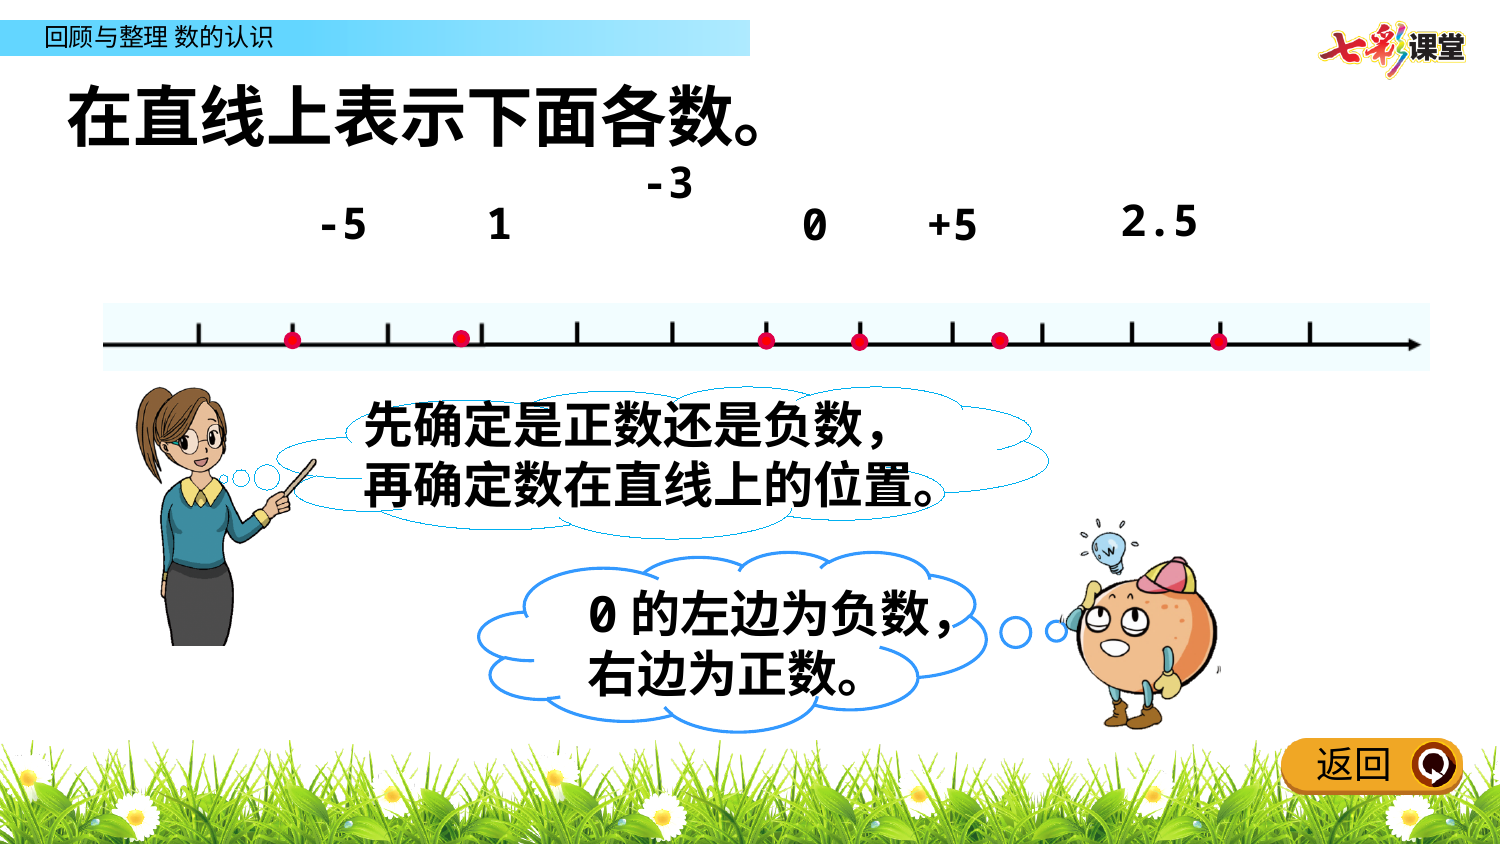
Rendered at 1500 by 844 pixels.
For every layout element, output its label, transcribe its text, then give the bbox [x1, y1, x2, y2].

picture [1056, 516, 1223, 739]
picture [1316, 20, 1468, 80]
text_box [1281, 733, 1464, 795]
text_box 2.5 [1109, 176, 1211, 251]
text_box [135, 386, 1049, 647]
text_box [478, 654, 987, 732]
picture [0, 740, 1500, 844]
text_box -5 [304, 179, 385, 254]
text_box +5 [915, 180, 1017, 255]
text_box 0 [790, 180, 855, 255]
text_box 在直线上表示下面各数。 [55, 53, 762, 161]
picture [103, 303, 1430, 372]
text_box 1 [475, 179, 556, 254]
